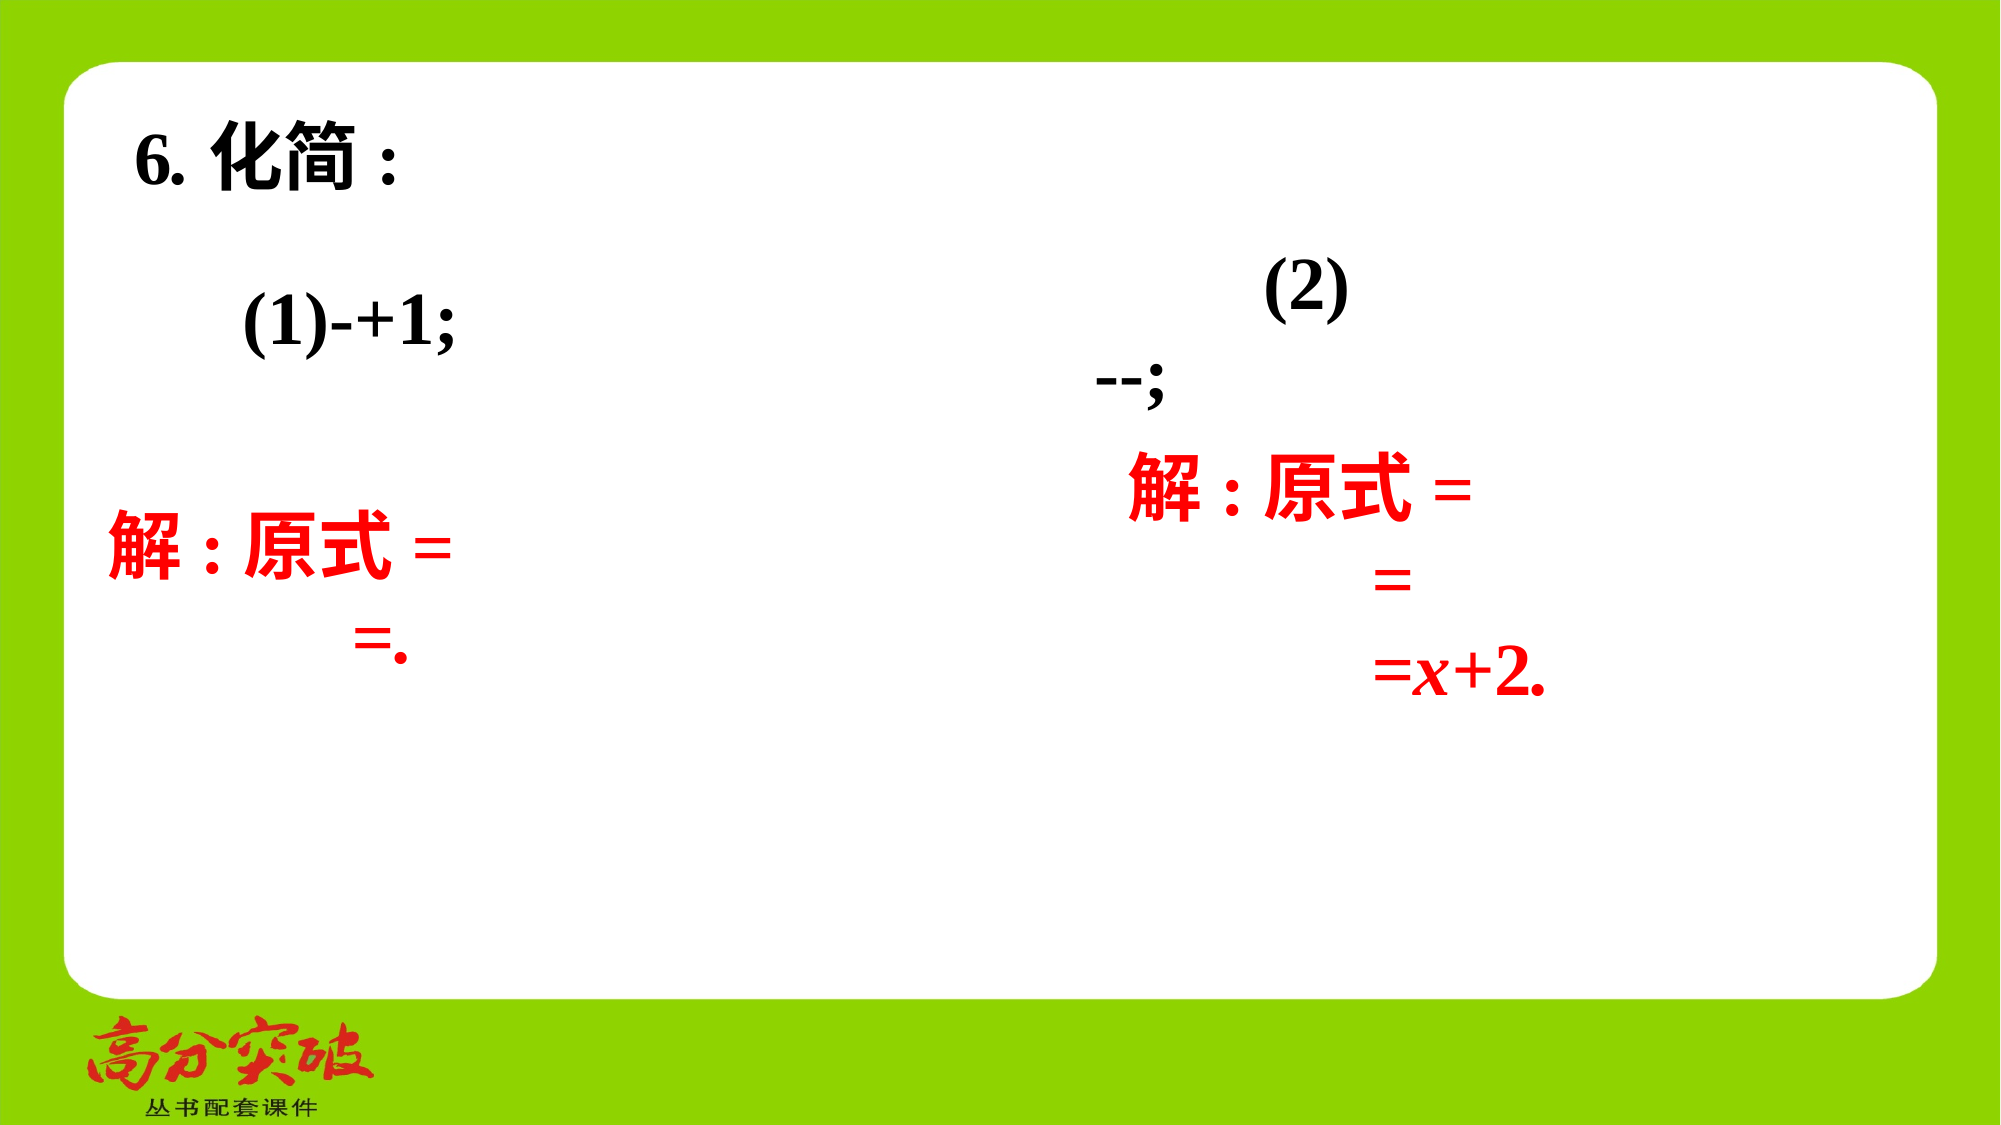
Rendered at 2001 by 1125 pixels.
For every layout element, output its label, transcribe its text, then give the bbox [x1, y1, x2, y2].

text_box 6.化简: [119, 101, 381, 207]
picture [0, 0, 2001, 1125]
